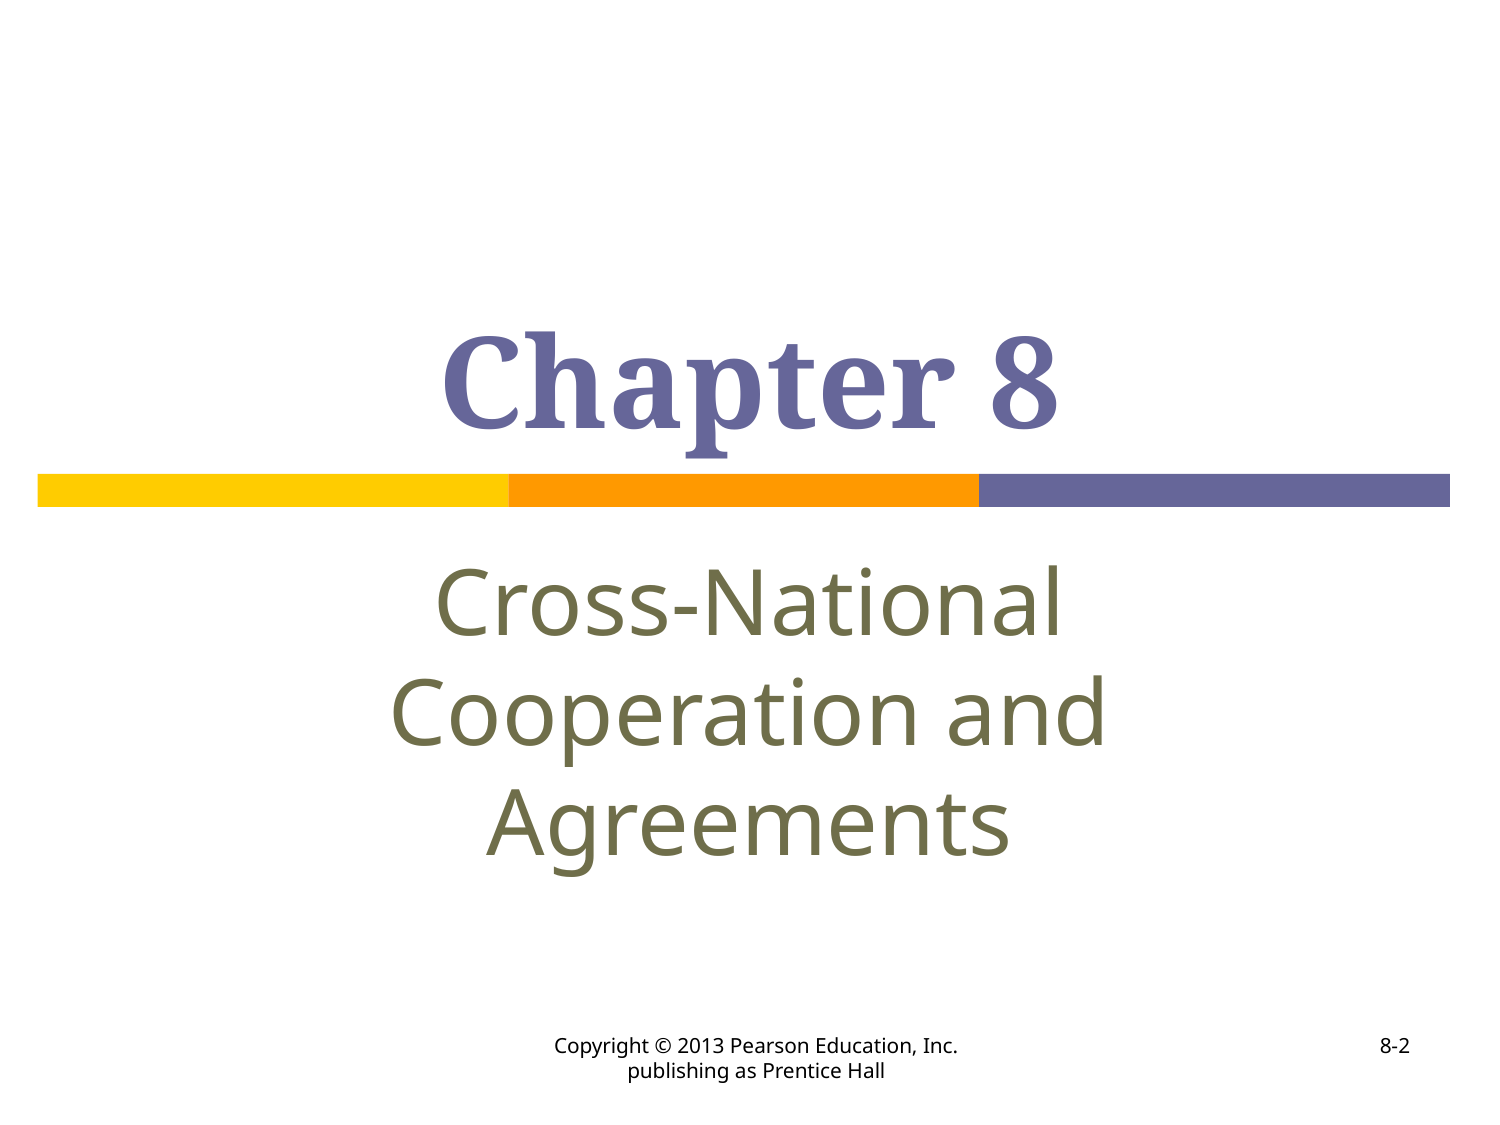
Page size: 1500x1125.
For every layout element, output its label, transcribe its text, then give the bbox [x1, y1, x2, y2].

subtitle Cross-National Cooperation and Agreements [225, 536, 1275, 899]
footer Copyright © 2013 Pearson Education, Inc. publishing as Prentice Hall [500, 1025, 1013, 1100]
slide_number 8-2 [1074, 1025, 1425, 1100]
title Chapter 8 [112, 112, 1388, 462]
